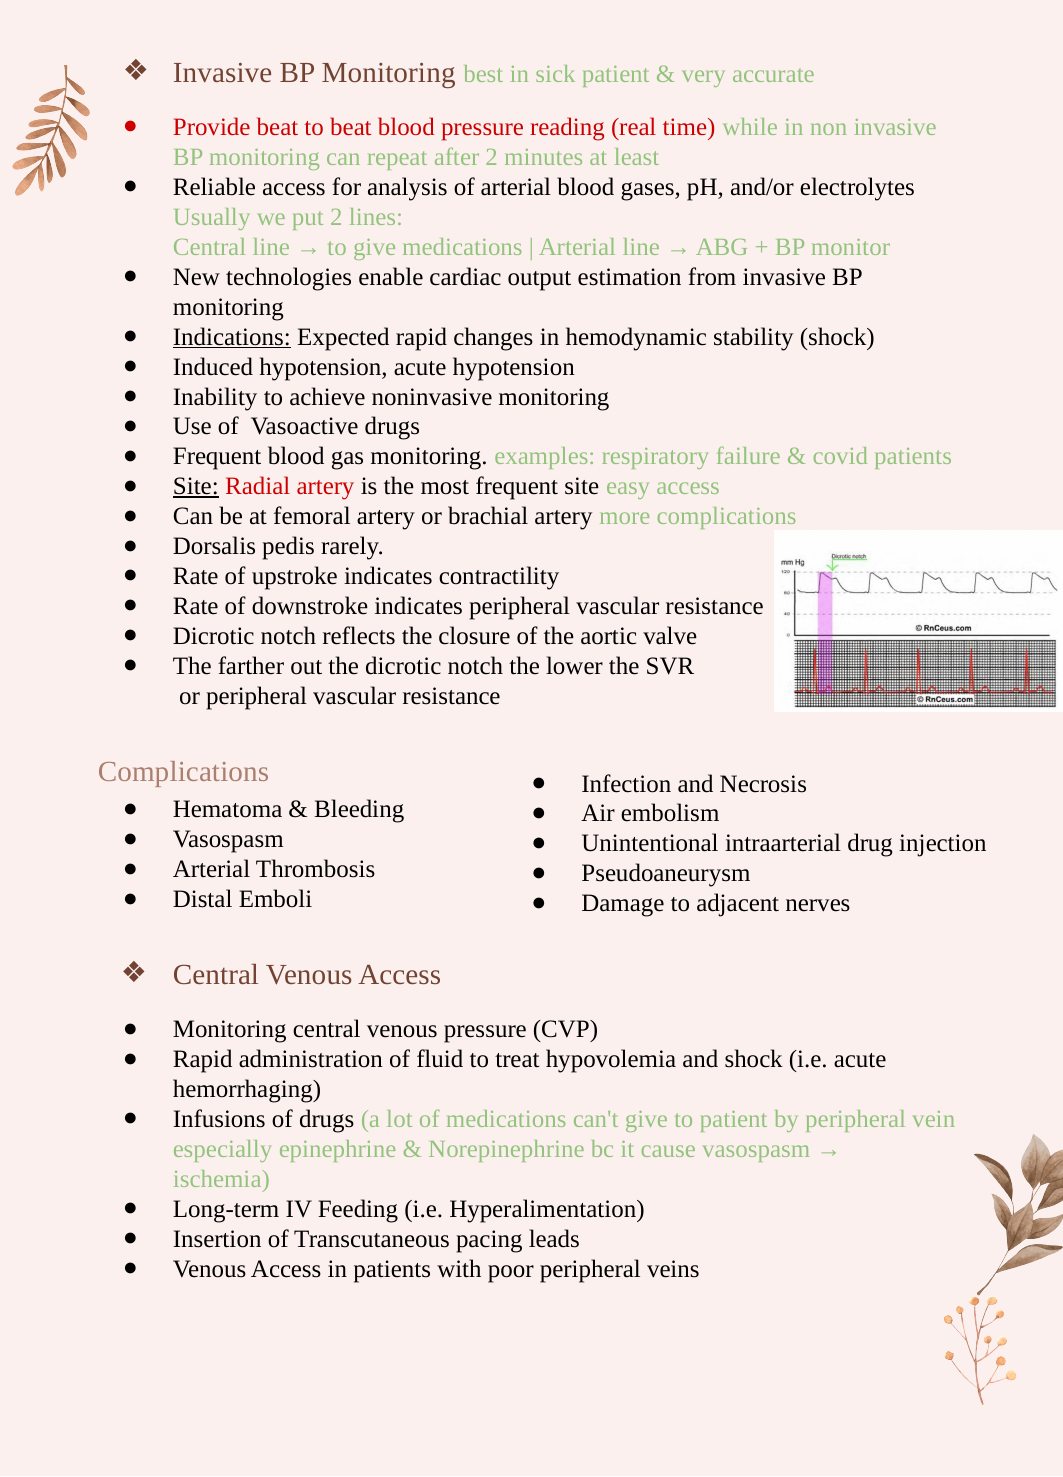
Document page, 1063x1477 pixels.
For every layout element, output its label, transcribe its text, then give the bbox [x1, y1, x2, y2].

picture [981, 1126, 1063, 1412]
picture [773, 529, 1063, 712]
list Invasive BP Monitoring best in sick patient & very accurate Provide beat to beat blood pressure reading (real time) while in non invasive BP monitoring can repeat after 2 minutes at least Reliable access for analysis of arterial blood gases, pH, and/or electrolytes Usually we put 2 lines: Central line → to give medications | Arterial line → ABG + BP monitor New technologies enable cardiac output estimation from invasive BP monitoring Indications: Expected rapid changes in hemodynamic stability (shock) Induced hypotension, acute hypotension Inability to achieve noninvasive monitoring Use of Vasoactive drugs Frequent blood gas monitoring. examples: respiratory failure & covid patients Site: Radial artery is the most frequent site easy access Can be at femoral artery or brachial artery more complications Dorsalis pedis rarely. Rate of upstroke indicates contractility Rate of downstroke indicates peripheral vascular resistance Dicrotic notch reflects the closure of the aortic valve The farther out the dicrotic notch the lower the SVR or peripheral vascular resistance Complications Hematoma & Bleeding Vasospasm Arterial Thrombosis Distal Emboli Central Venous Access Monitoring central venous pressure (CVP) Rapid administration of fluid to treat hypovolemia and shock (i.e. acute hemorrhaging) Infusions of drugs (a lot of medications can't give to patient by peripheral vein especially epinephrine & Norepinephrine bc it cause vasospasm → ischemia) Long-term IV Feeding (i.e. Hyperalimentation) Insertion of Transcutaneous pacing leads Venous Access in patients with poor peripheral veins [82, 38, 981, 1418]
picture [0, 63, 82, 196]
text_box Infection and Necrosis Air embolism Unintentional intraarterial drug injection Pseudoaneurysm Damage to adjacent nerves [491, 752, 1063, 932]
